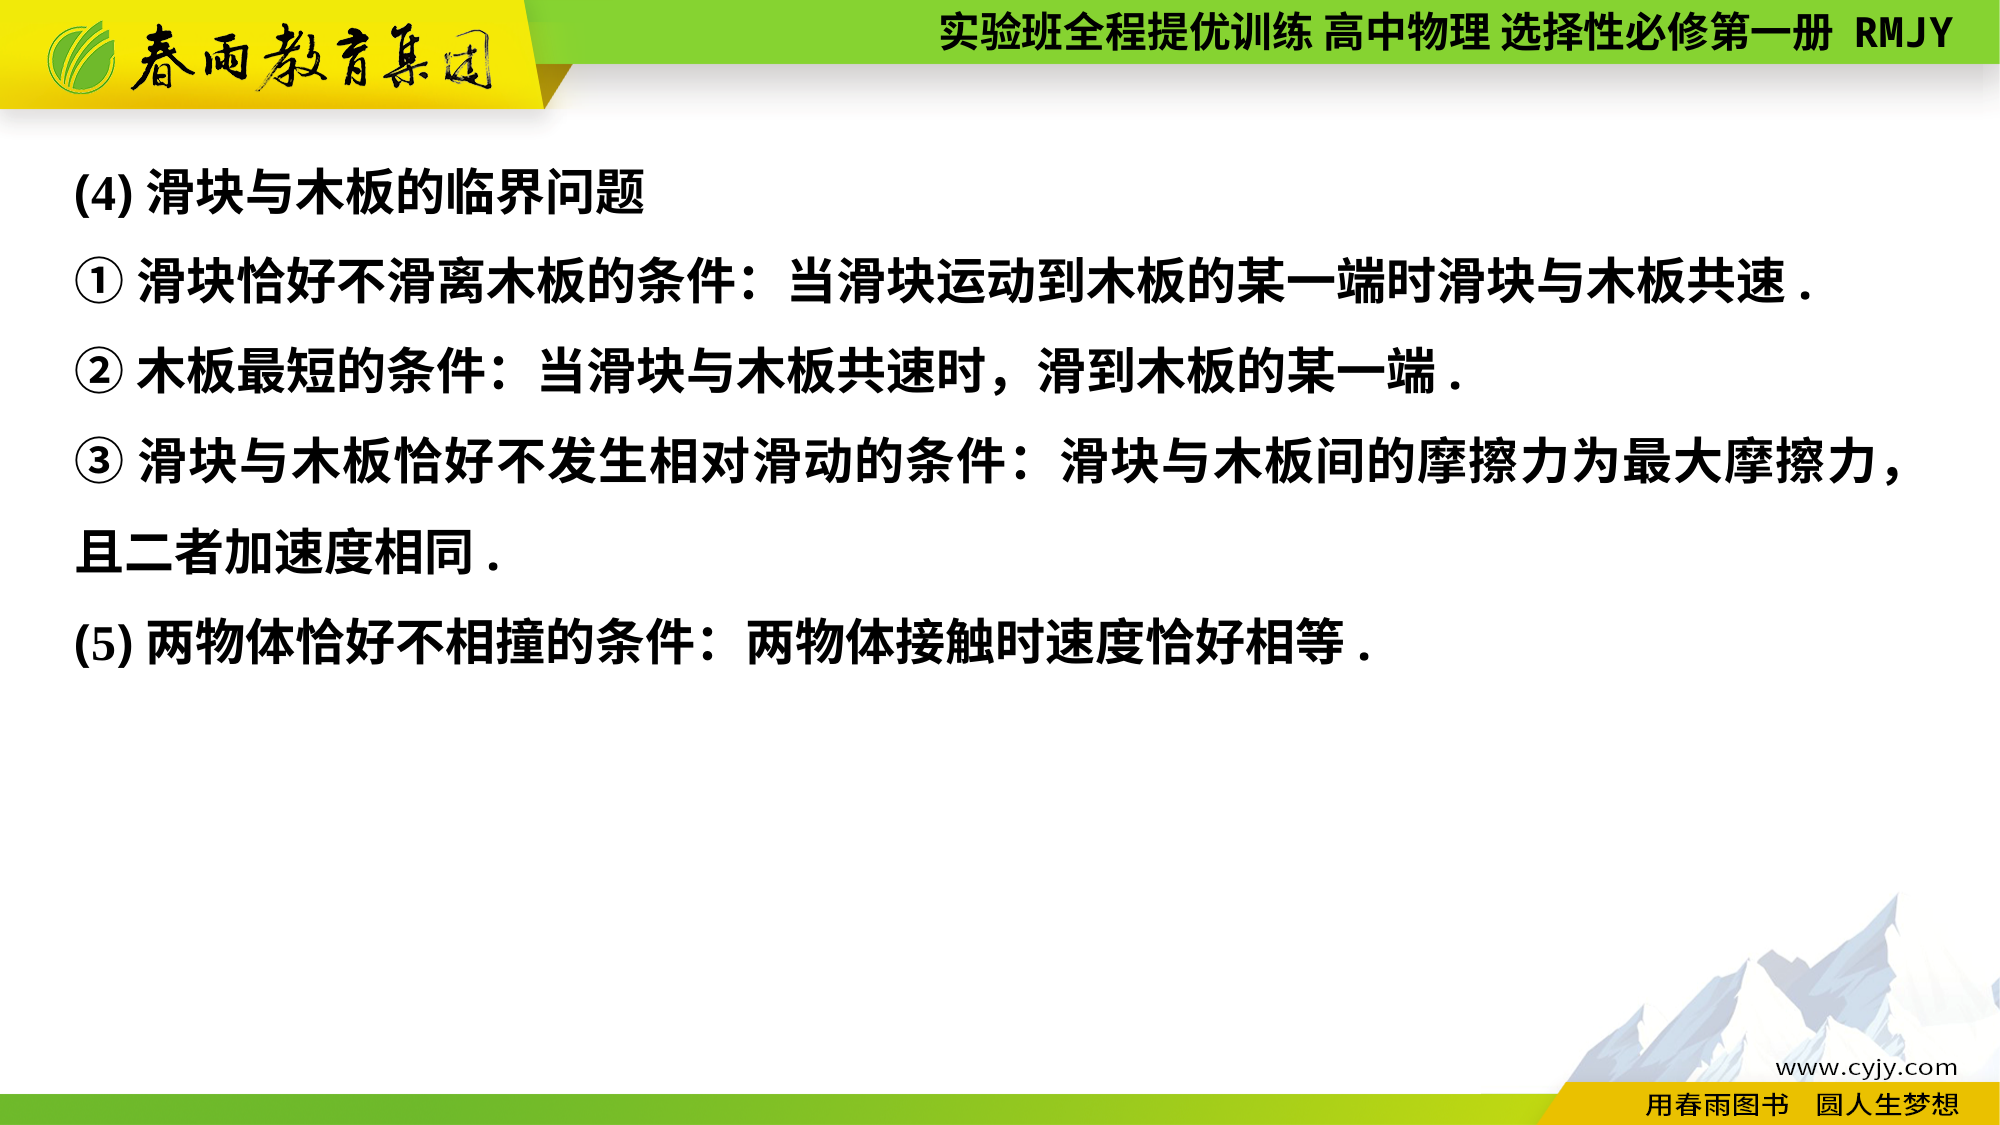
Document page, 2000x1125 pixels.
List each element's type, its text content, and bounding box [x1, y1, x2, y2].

picture [0, 0, 2000, 1125]
list (4)滑块与木板的临界问题 ①滑块恰好不滑离木板的条件：当滑块运动到木板的某一端时滑块与木板共速. ②木板最短的条件：当滑块与木板共速时，滑到木板的某一端. ③滑块与木板恰好不发生相对滑动的条件：滑块与木板间的摩擦力为最大摩擦力，且二者加速度相同. (5)两物体恰好不相撞的条件：两物体接触时速度恰好相等. [59, 122, 1944, 672]
